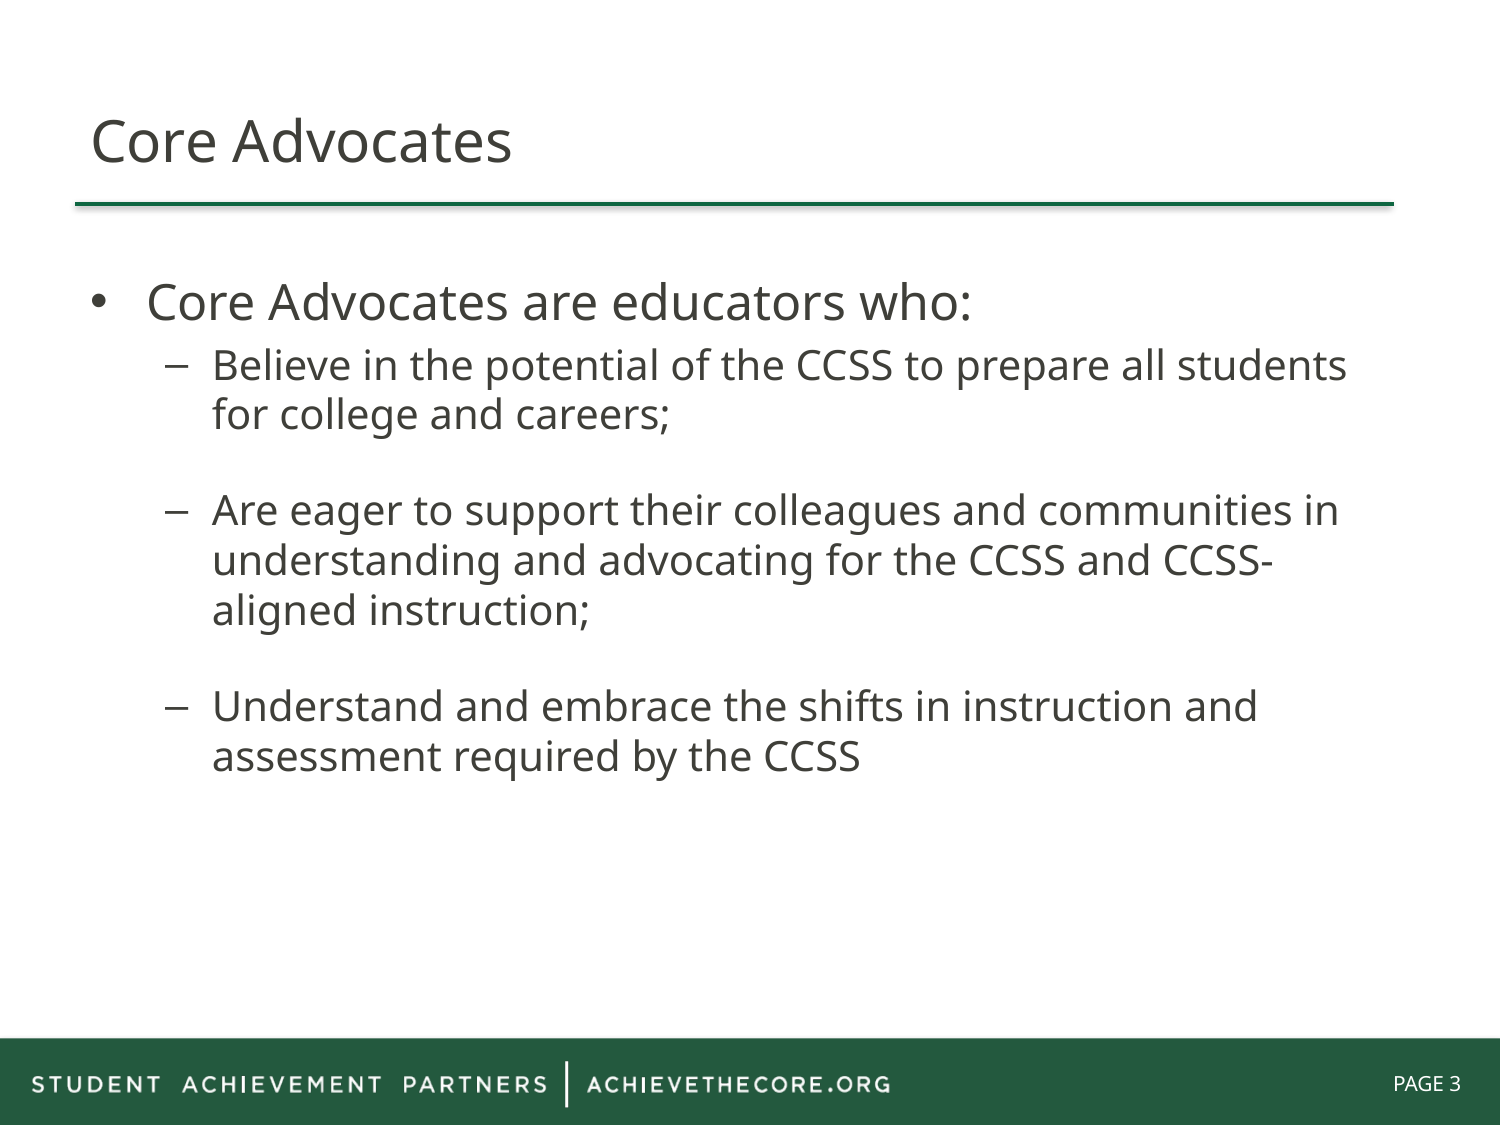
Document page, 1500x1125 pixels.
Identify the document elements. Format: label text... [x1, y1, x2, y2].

list Core Advocates are educators who: Believe in the potential of the CCSS to prepare all students for college and careers; Are eager to support their colleagues and communities in understanding and advocating for the CCSS and CCSS-aligned instruction; Understand and embrace the shifts in instruction and assessment required by the CCSS [75, 262, 1425, 1005]
title Core Advocates [75, 45, 1425, 233]
